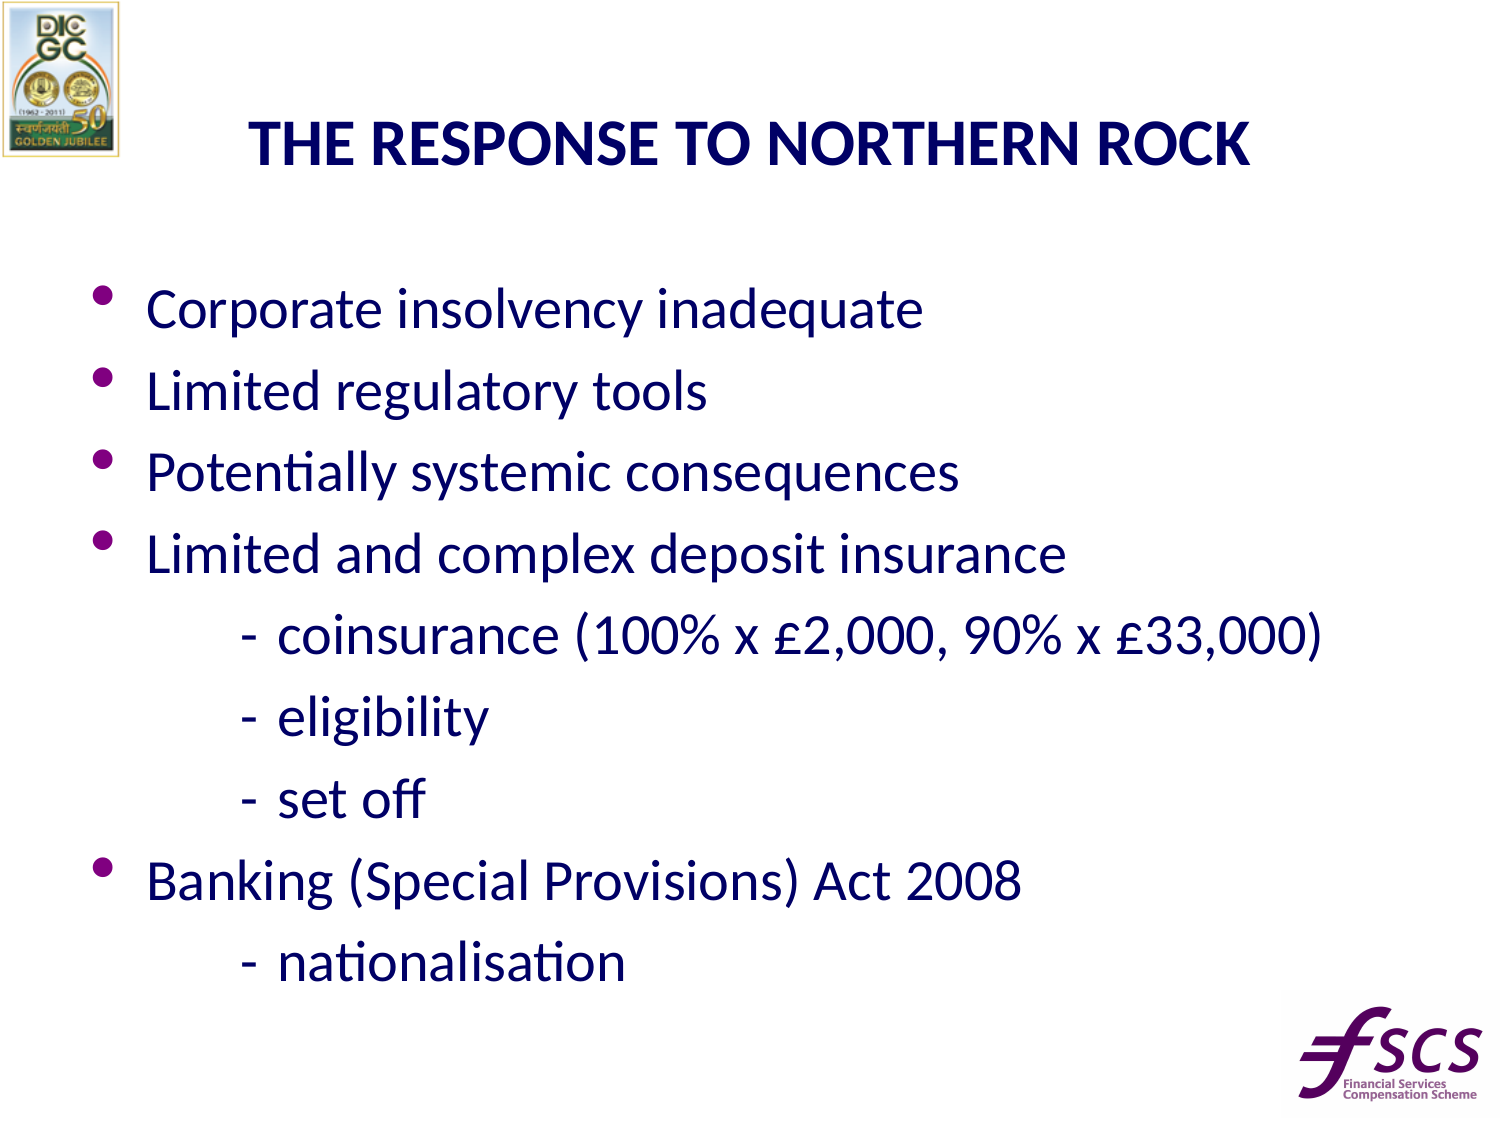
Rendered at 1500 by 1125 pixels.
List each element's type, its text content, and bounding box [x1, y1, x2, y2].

picture [0, 0, 122, 160]
list Corporate insolvency inadequate Limited regulatory tools Potentially systemic consequences Limited and complex deposit insurance - coinsurance (100% x £2,000, 90% x £33,000) - eligibility - set off Banking (Special Provisions) Act 2008 - nationalisation [74, 262, 1426, 1006]
picture [1281, 989, 1500, 1118]
title THE RESPONSE TO NORTHERN ROCK [74, 44, 1426, 233]
